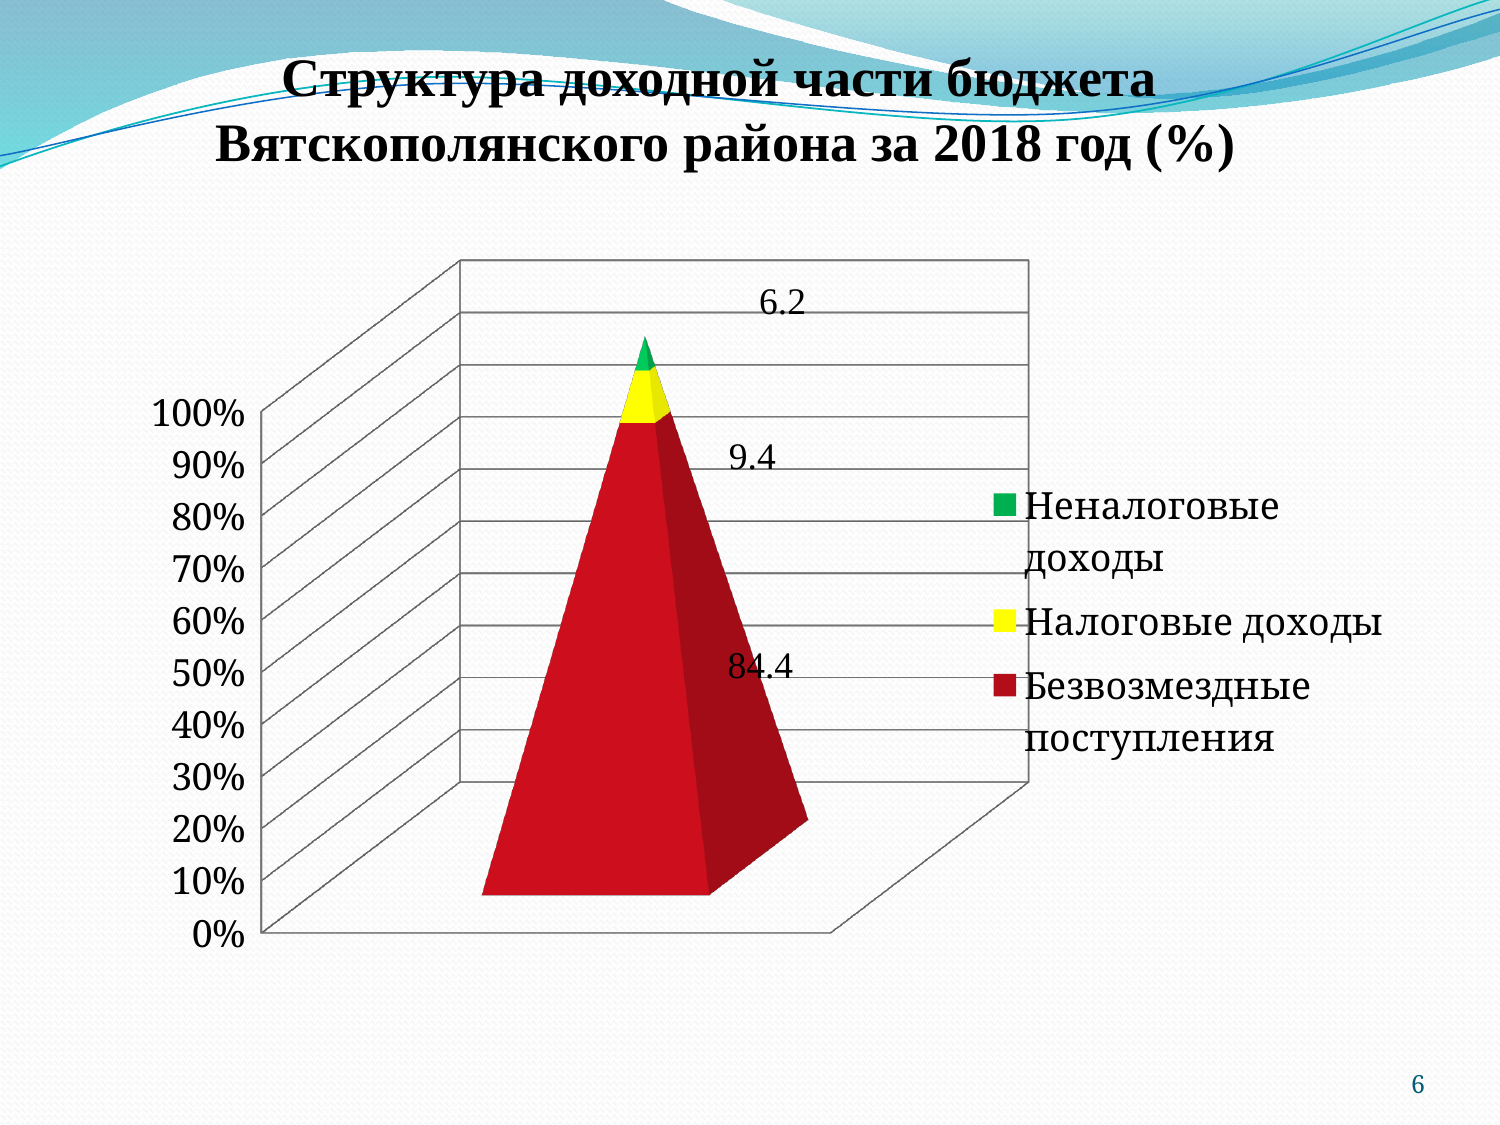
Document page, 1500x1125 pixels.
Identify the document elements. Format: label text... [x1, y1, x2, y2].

chart [135, 219, 1400, 1018]
slide_number 6 [1299, 1042, 1425, 1103]
title Структура доходной части бюджета Вятскополянского района за 2018 год (%) [41, 19, 1412, 173]
